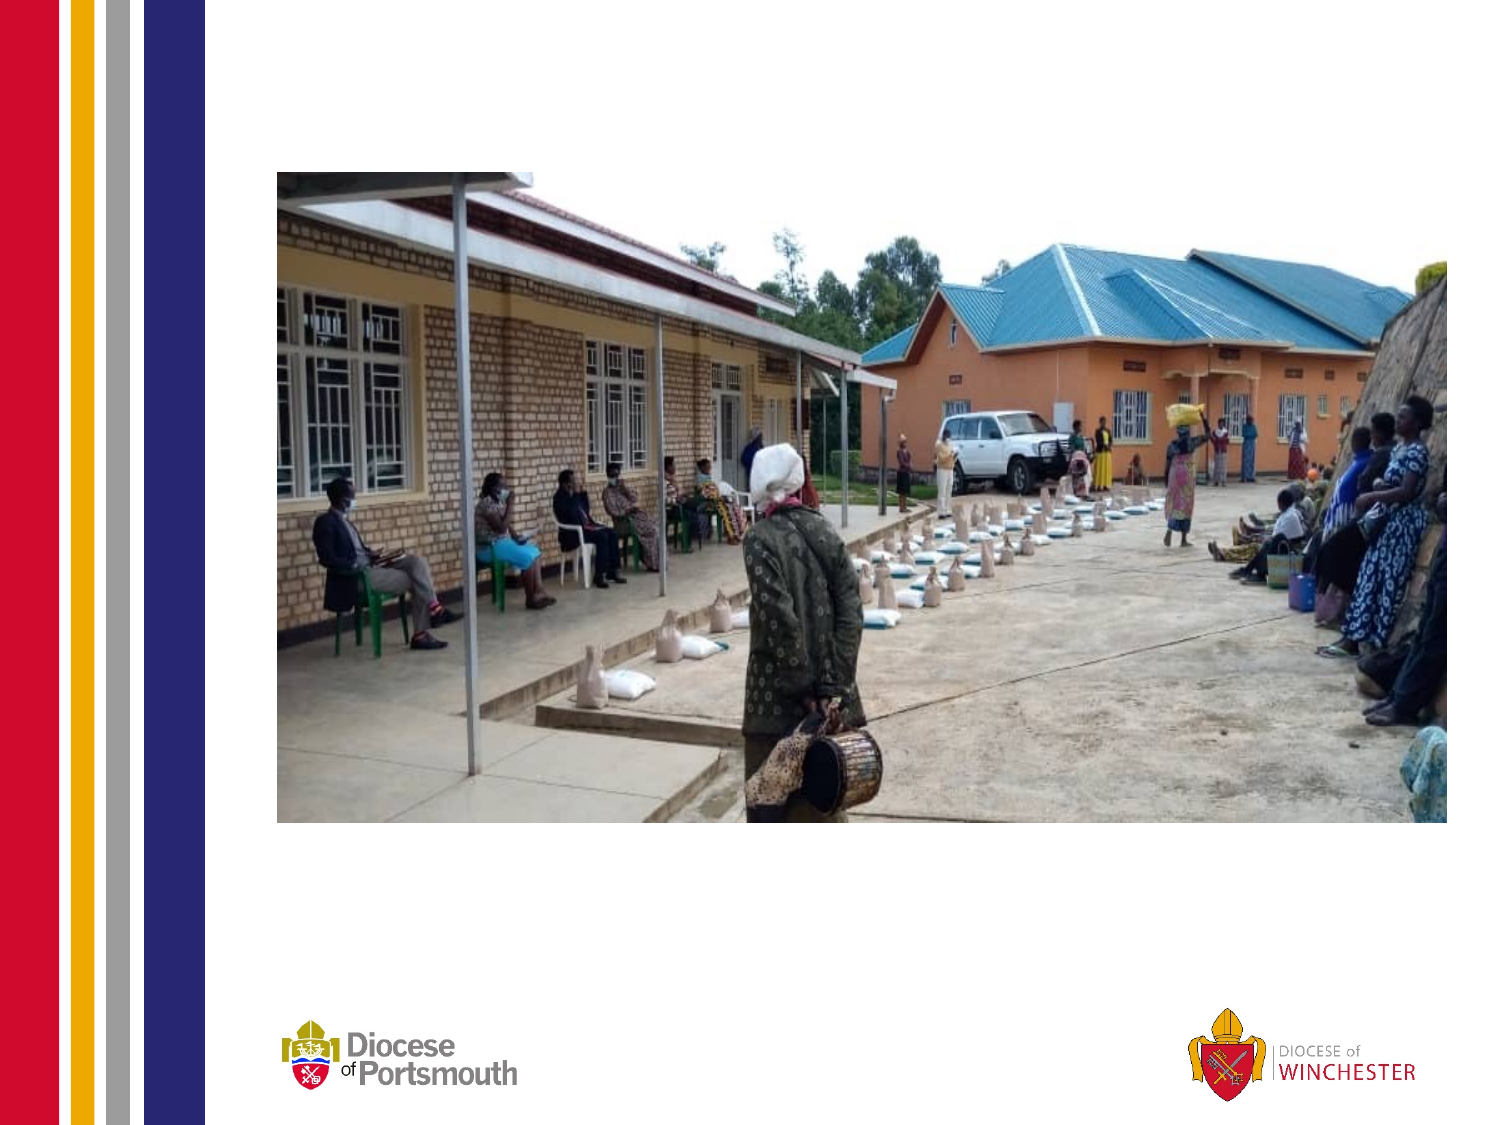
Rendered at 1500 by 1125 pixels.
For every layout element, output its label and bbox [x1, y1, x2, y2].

picture [277, 1017, 521, 1092]
picture [277, 172, 1447, 823]
picture [1175, 1003, 1424, 1106]
